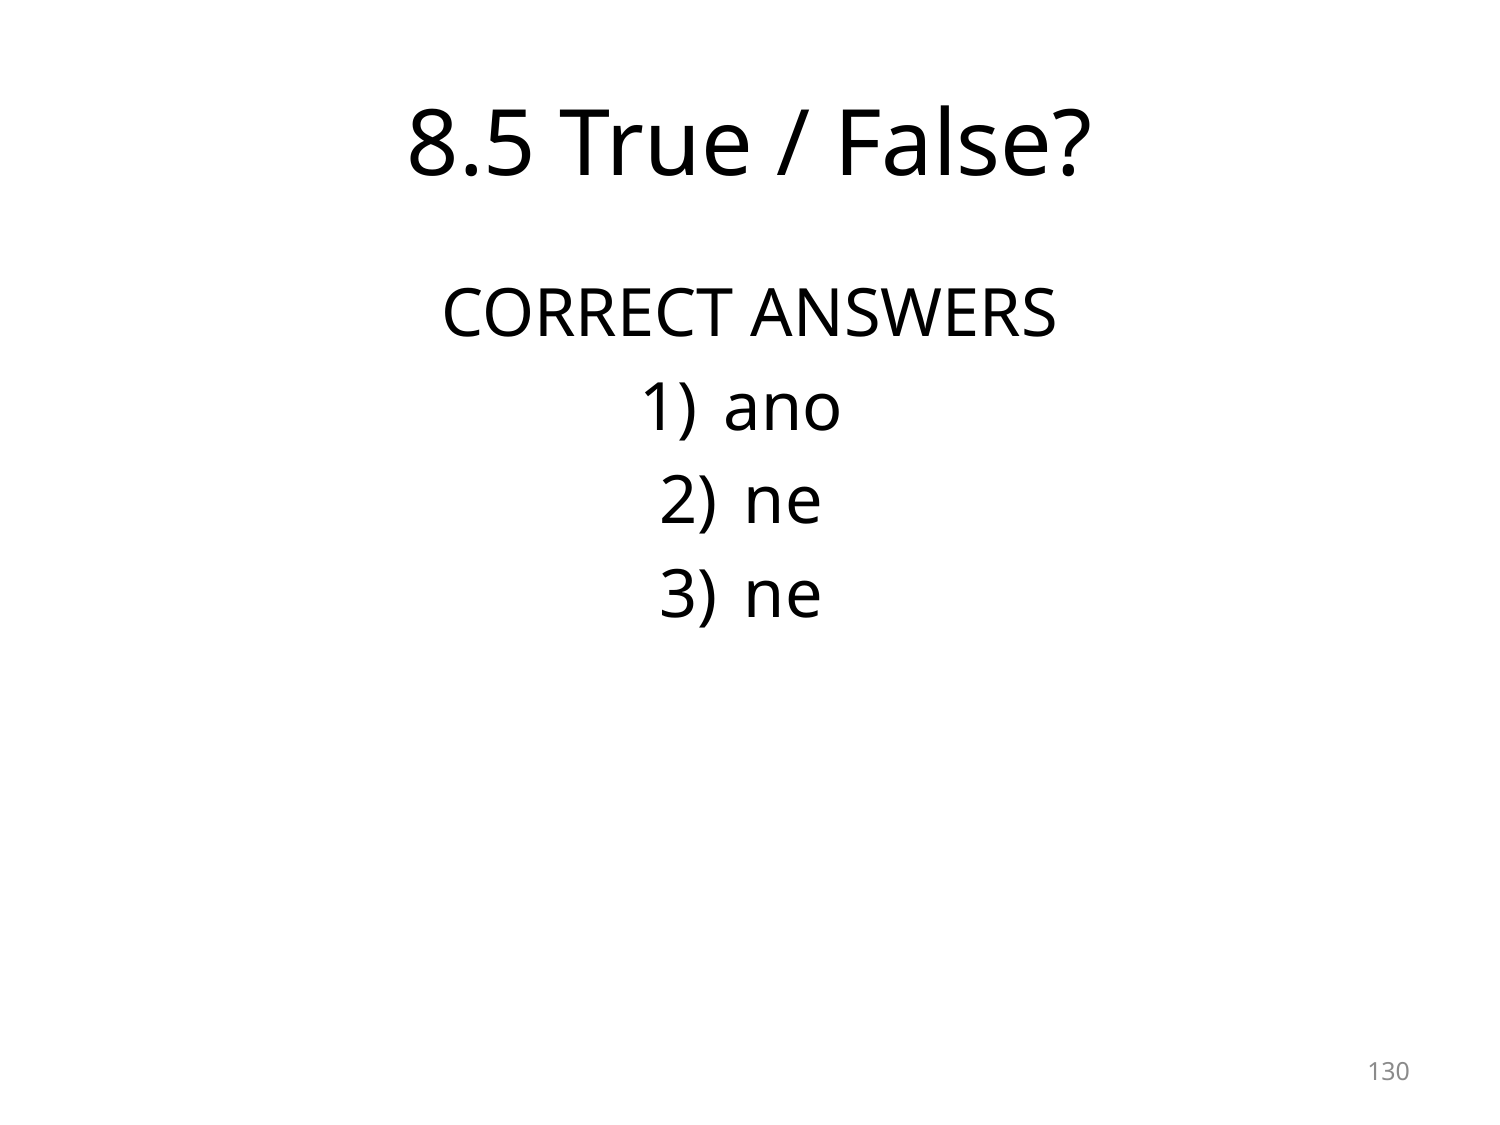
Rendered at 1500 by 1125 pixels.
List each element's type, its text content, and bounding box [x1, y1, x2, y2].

list CORRECT ANSWERS ano ne ne [75, 262, 1425, 1005]
slide_number 130 [1074, 1042, 1425, 1103]
title 8.5 True / False? [75, 45, 1425, 233]
